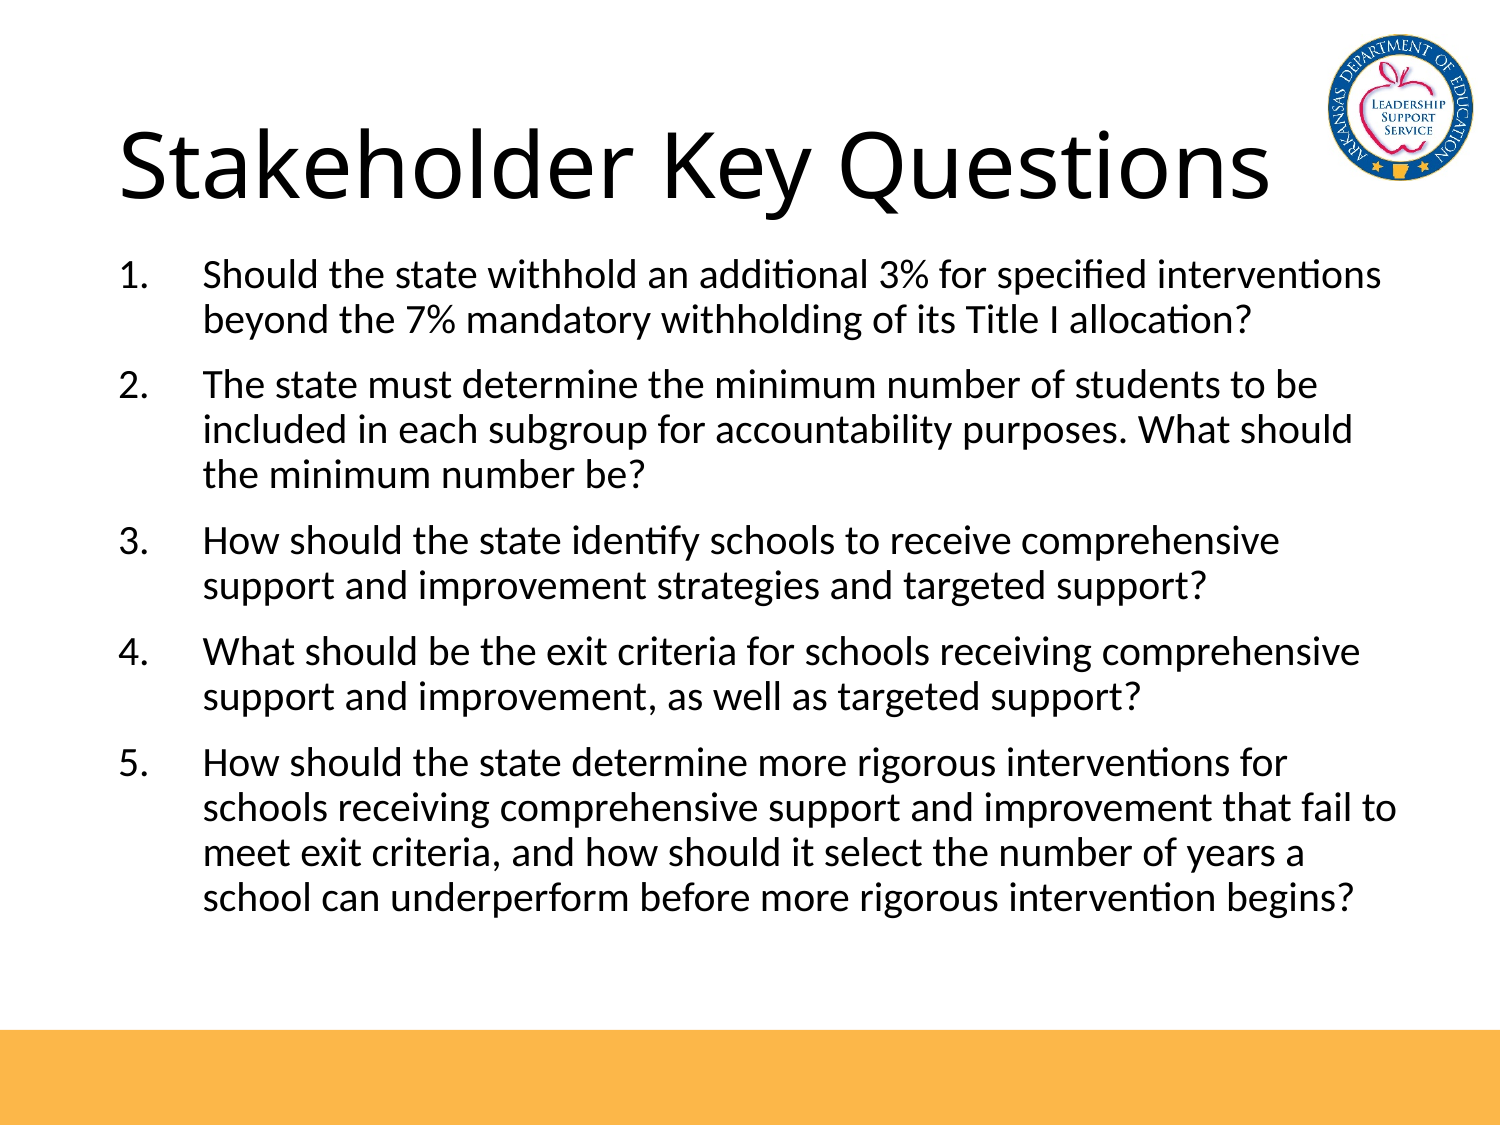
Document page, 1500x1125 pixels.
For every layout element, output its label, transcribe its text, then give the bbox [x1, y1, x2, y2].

picture [1327, 34, 1478, 181]
title Stakeholder Key Questions [103, 59, 1397, 244]
list Should the state withhold an additional 3% for specified interventions beyond the 7% mandatory withholding of its Title I allocation? The state must determine the minimum number of students to be included in each subgroup for accountability purposes. What should the minimum number be? How should the state identify schools to receive comprehensive support and improvement strategies and targeted support? What should be the exit criteria for schools receiving comprehensive support and improvement, as well as targeted support? How should the state determine more rigorous interventions for schools receiving comprehensive support and improvement that fail to meet exit criteria, and how should it select the number of years a school can underperform before more rigorous intervention begins? [103, 244, 1419, 770]
